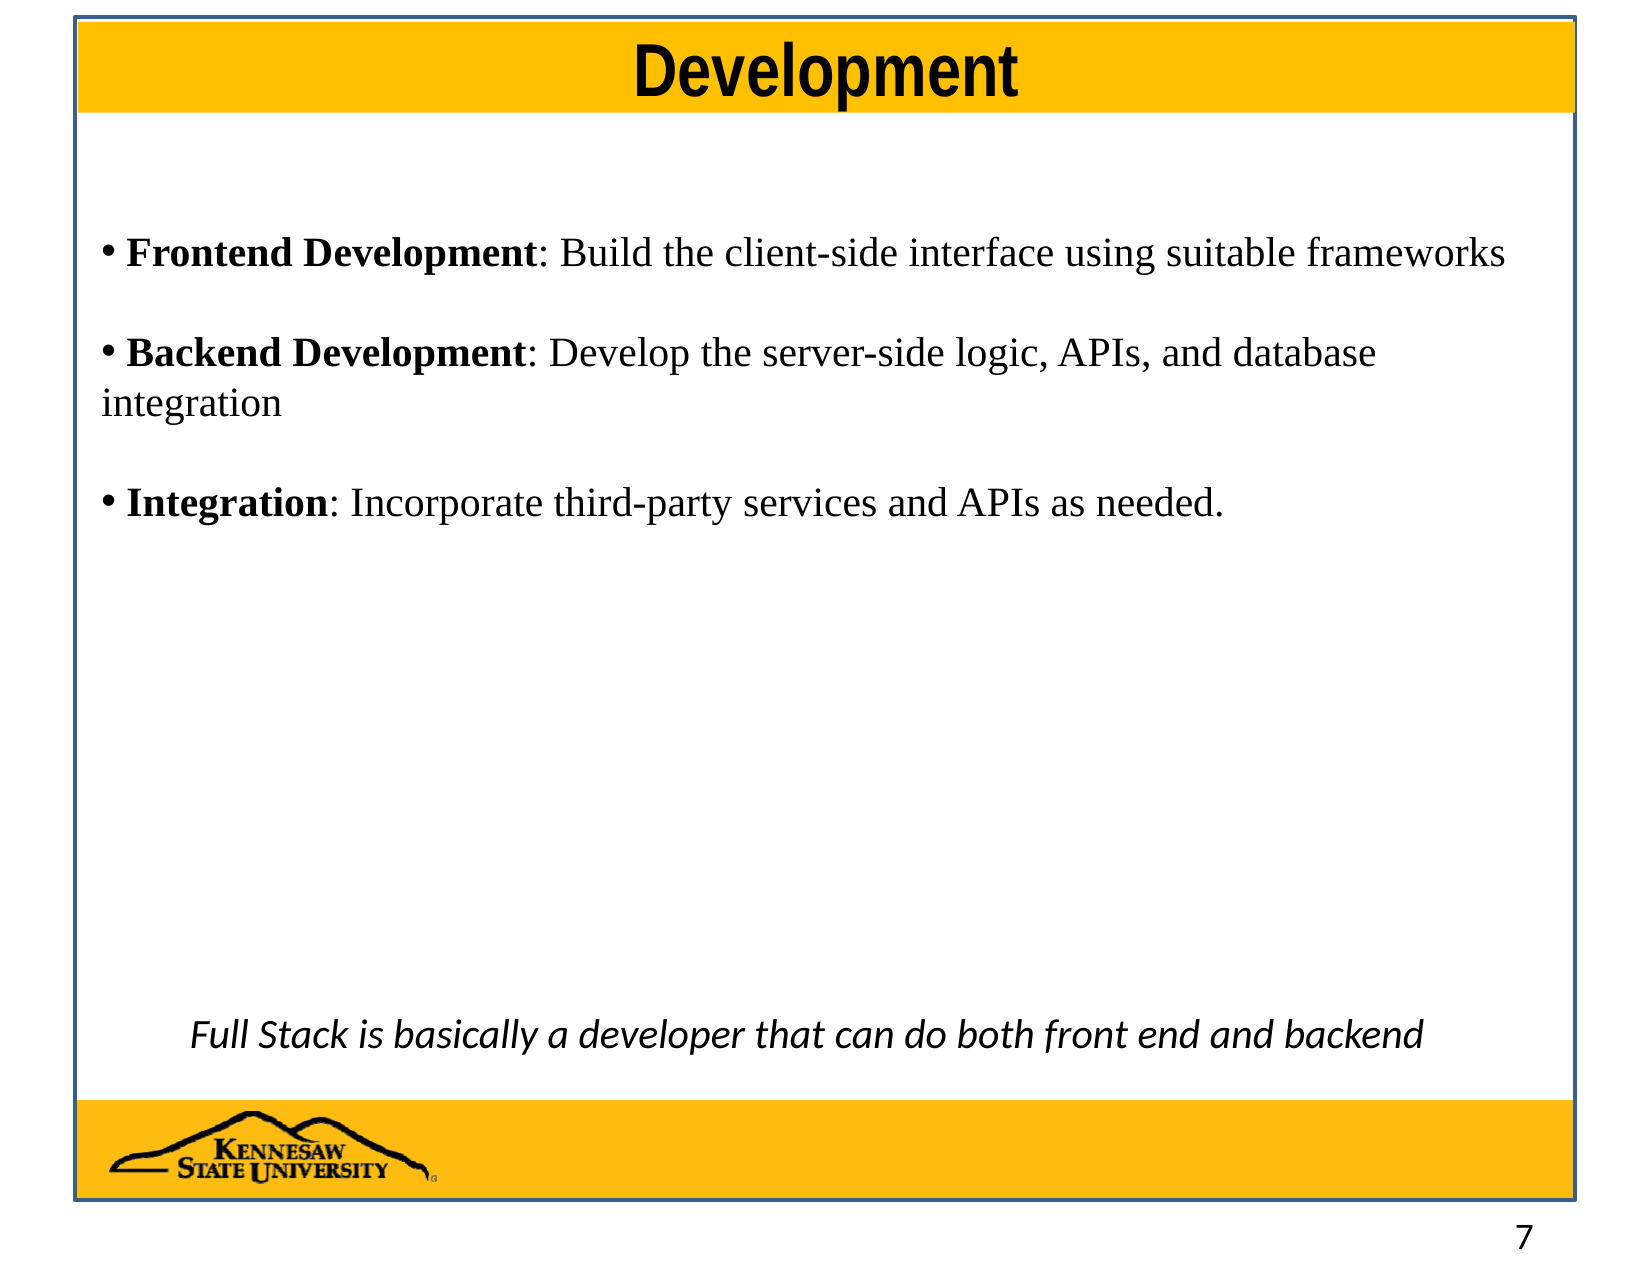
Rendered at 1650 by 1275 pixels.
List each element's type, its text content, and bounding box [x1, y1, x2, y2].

title Development [77, 21, 1575, 113]
picture [108, 1111, 437, 1184]
text_box Full Stack is basically a developer that can do both front end and backend [174, 999, 1625, 1065]
list Frontend Development: Build the client-side interface using suitable frameworks Backend Development: Develop the server-side logic, APIs, and database integration Integration: Incorporate third-party services and APIs as needed. [101, 174, 1552, 655]
